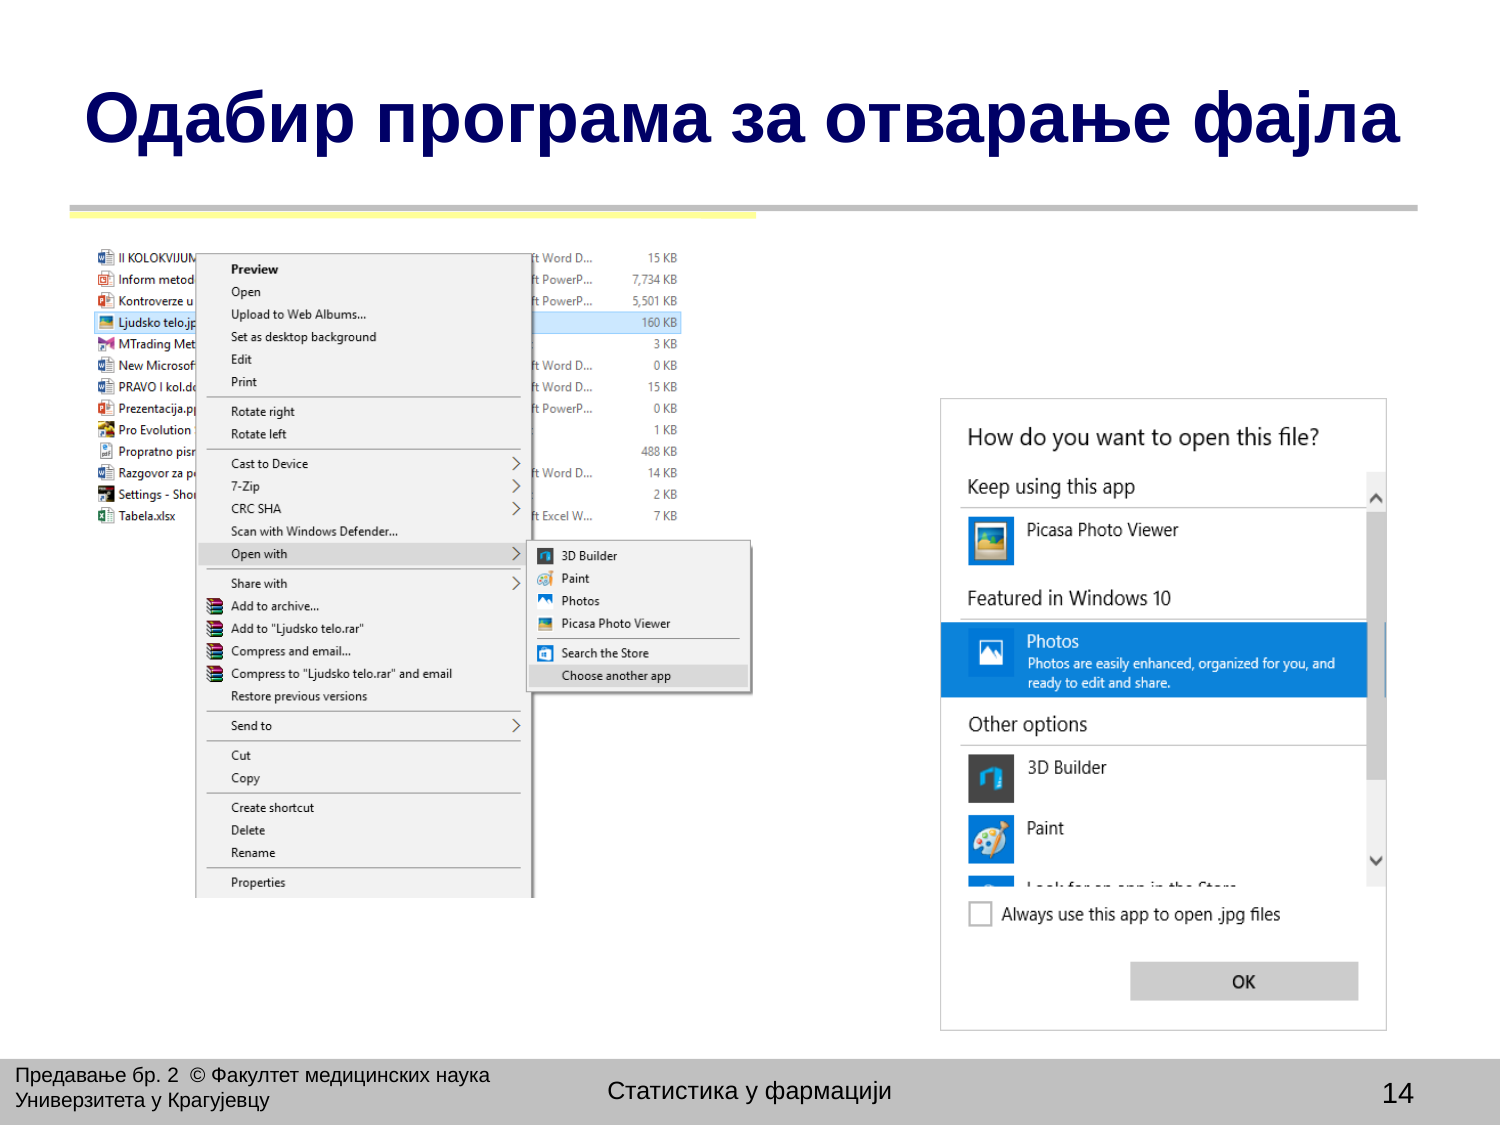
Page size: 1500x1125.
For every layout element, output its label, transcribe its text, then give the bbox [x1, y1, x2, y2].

title Одабир програма за отварање фајла [69, 19, 1426, 208]
footer Статистика у фармацији [512, 1066, 988, 1125]
slide_number 14 [1079, 1066, 1430, 1125]
slide_number Предавање бр. 2 © Факултет медицинских наука Универзитета у Крагујевцу [0, 1053, 602, 1108]
picture [92, 246, 753, 898]
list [940, 398, 1387, 1031]
